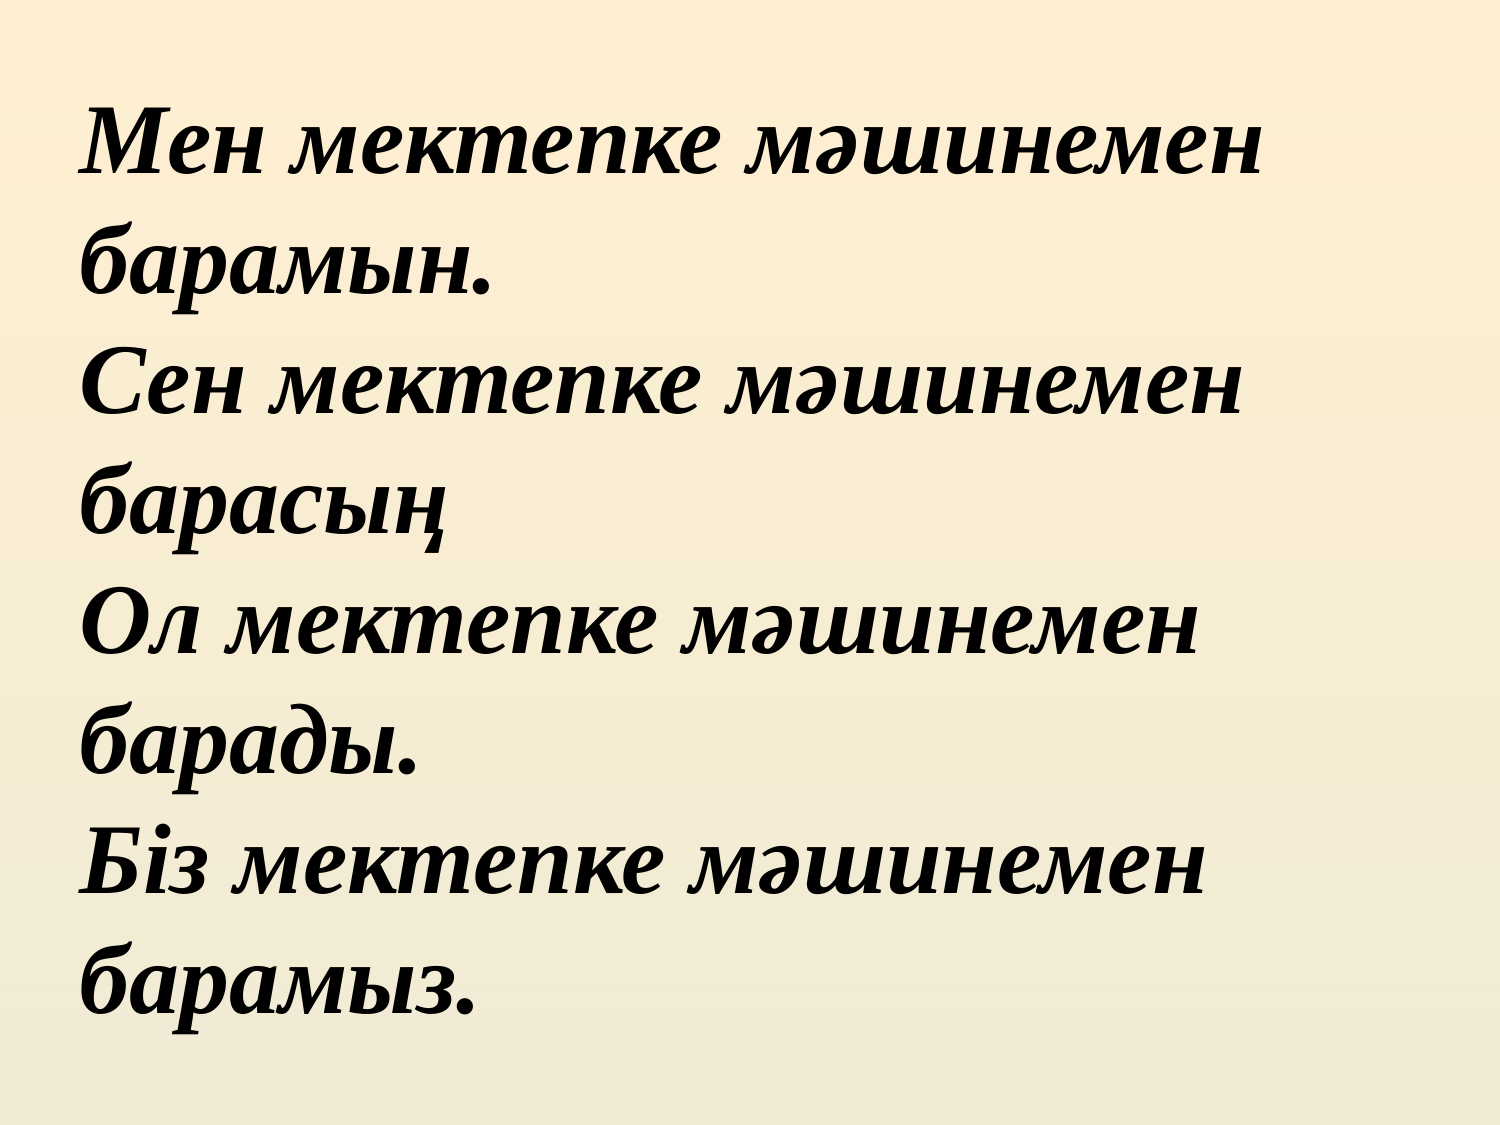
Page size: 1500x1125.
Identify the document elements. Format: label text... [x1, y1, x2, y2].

text_box Мен мектепке мәшинемен барамын. Сен мектепке мәшинемен барасың Ол мектепке мәшинемен барады. Біз мектепке мәшинемен барамыз. [64, 66, 1500, 1041]
